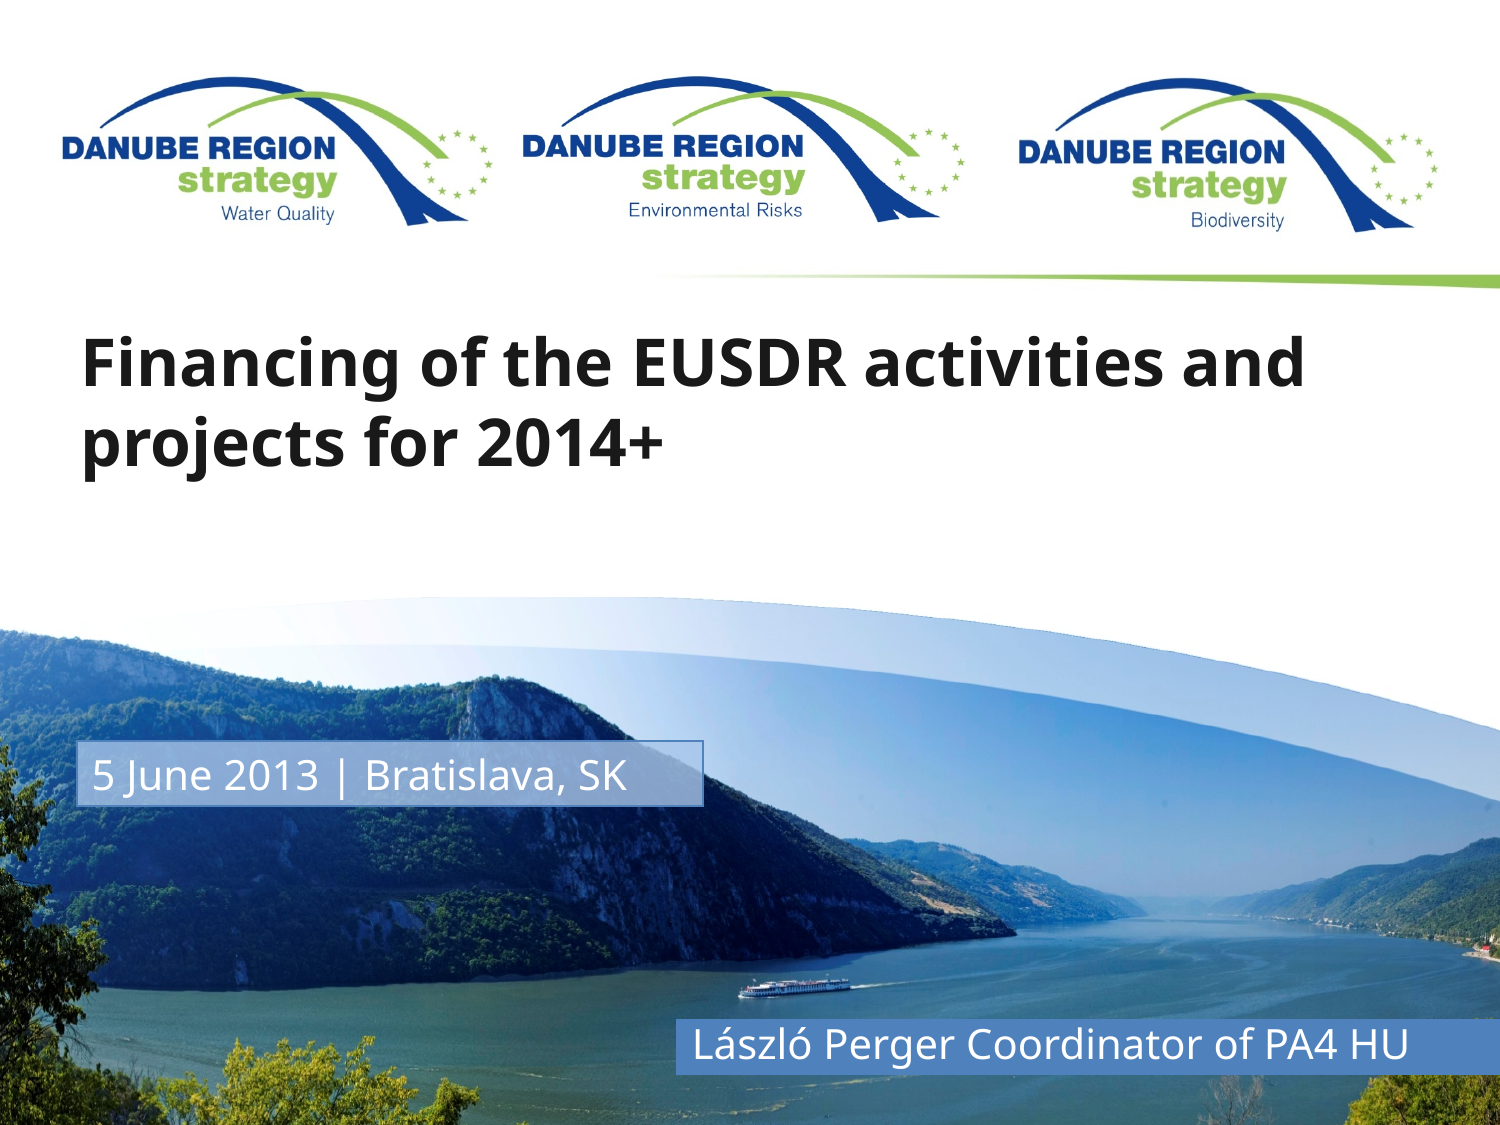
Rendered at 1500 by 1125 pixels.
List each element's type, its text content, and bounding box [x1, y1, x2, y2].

picture [997, 54, 1460, 256]
picture [645, 266, 1500, 293]
picture [0, 597, 1500, 1125]
picture [40, 54, 987, 248]
title Financing of the EUSDR activities and projects for 2014+ [65, 313, 1447, 596]
